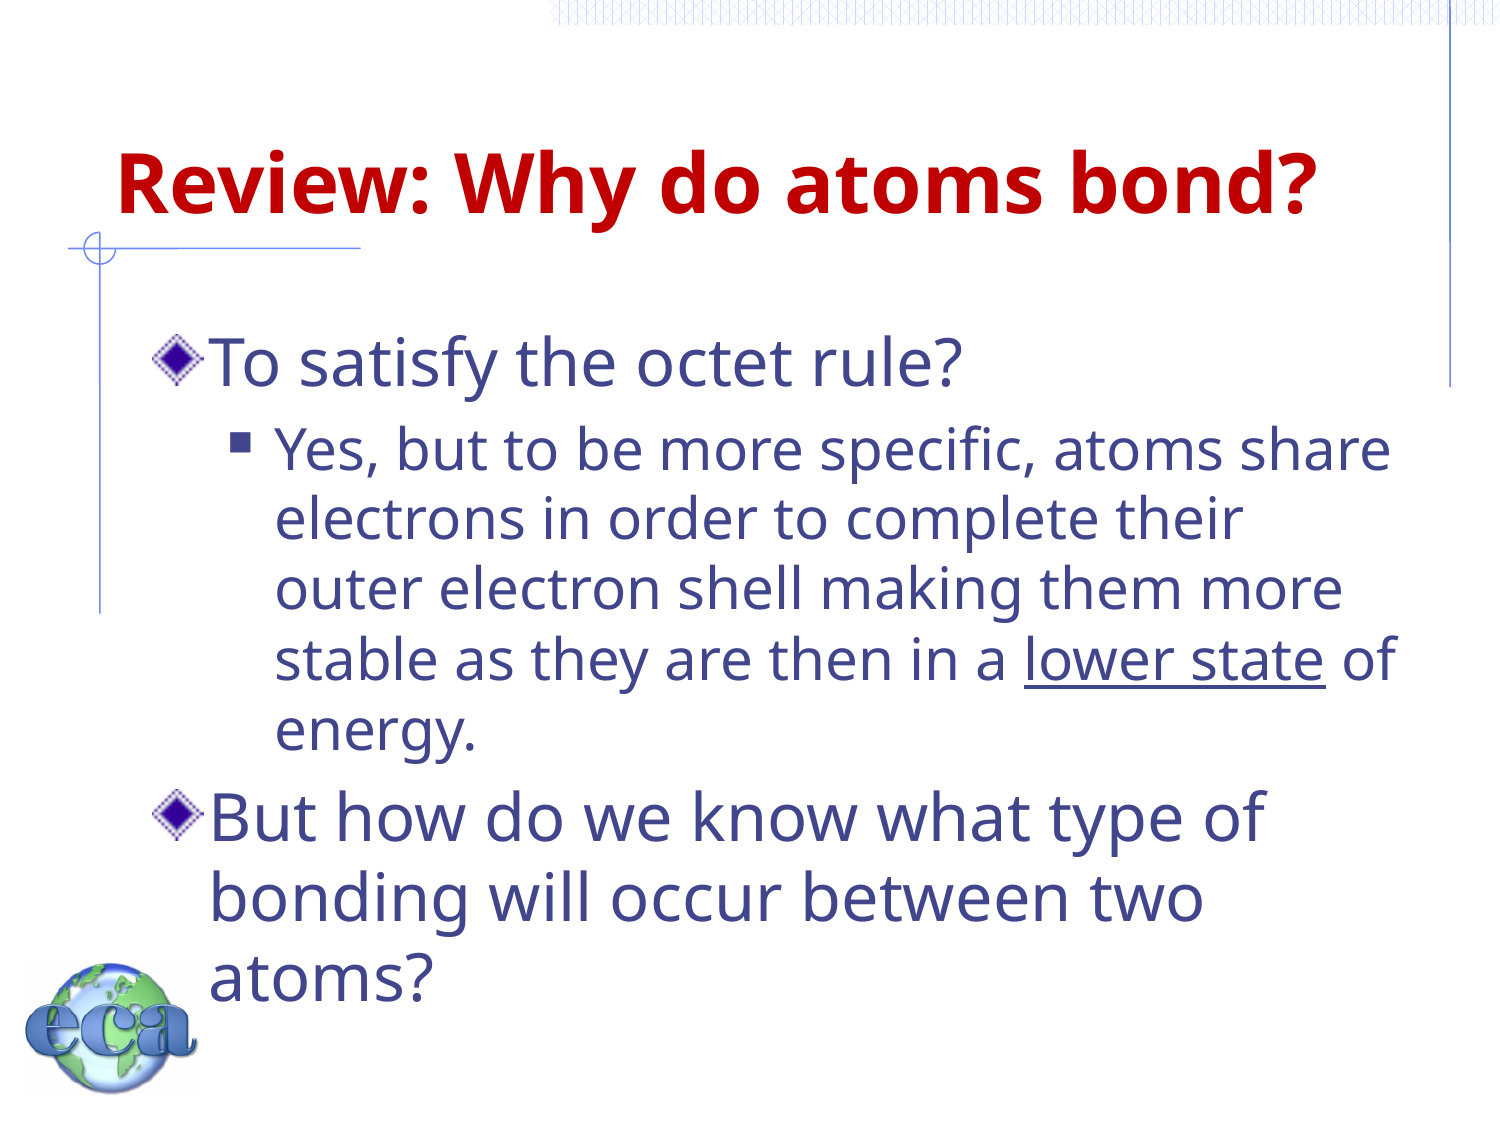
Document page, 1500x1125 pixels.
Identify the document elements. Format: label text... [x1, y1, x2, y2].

picture [152, 334, 204, 386]
list To satisfy the octet rule? Yes, but to be more specific, atoms share electrons in order to complete their outer electron shell making them more stable as they are then in a lower state of energy. But how do we know what type of bonding will occur between two atoms? [137, 312, 1413, 988]
title Review: Why do atoms bond? [99, 49, 1376, 238]
picture [23, 960, 200, 1096]
picture [152, 789, 204, 841]
